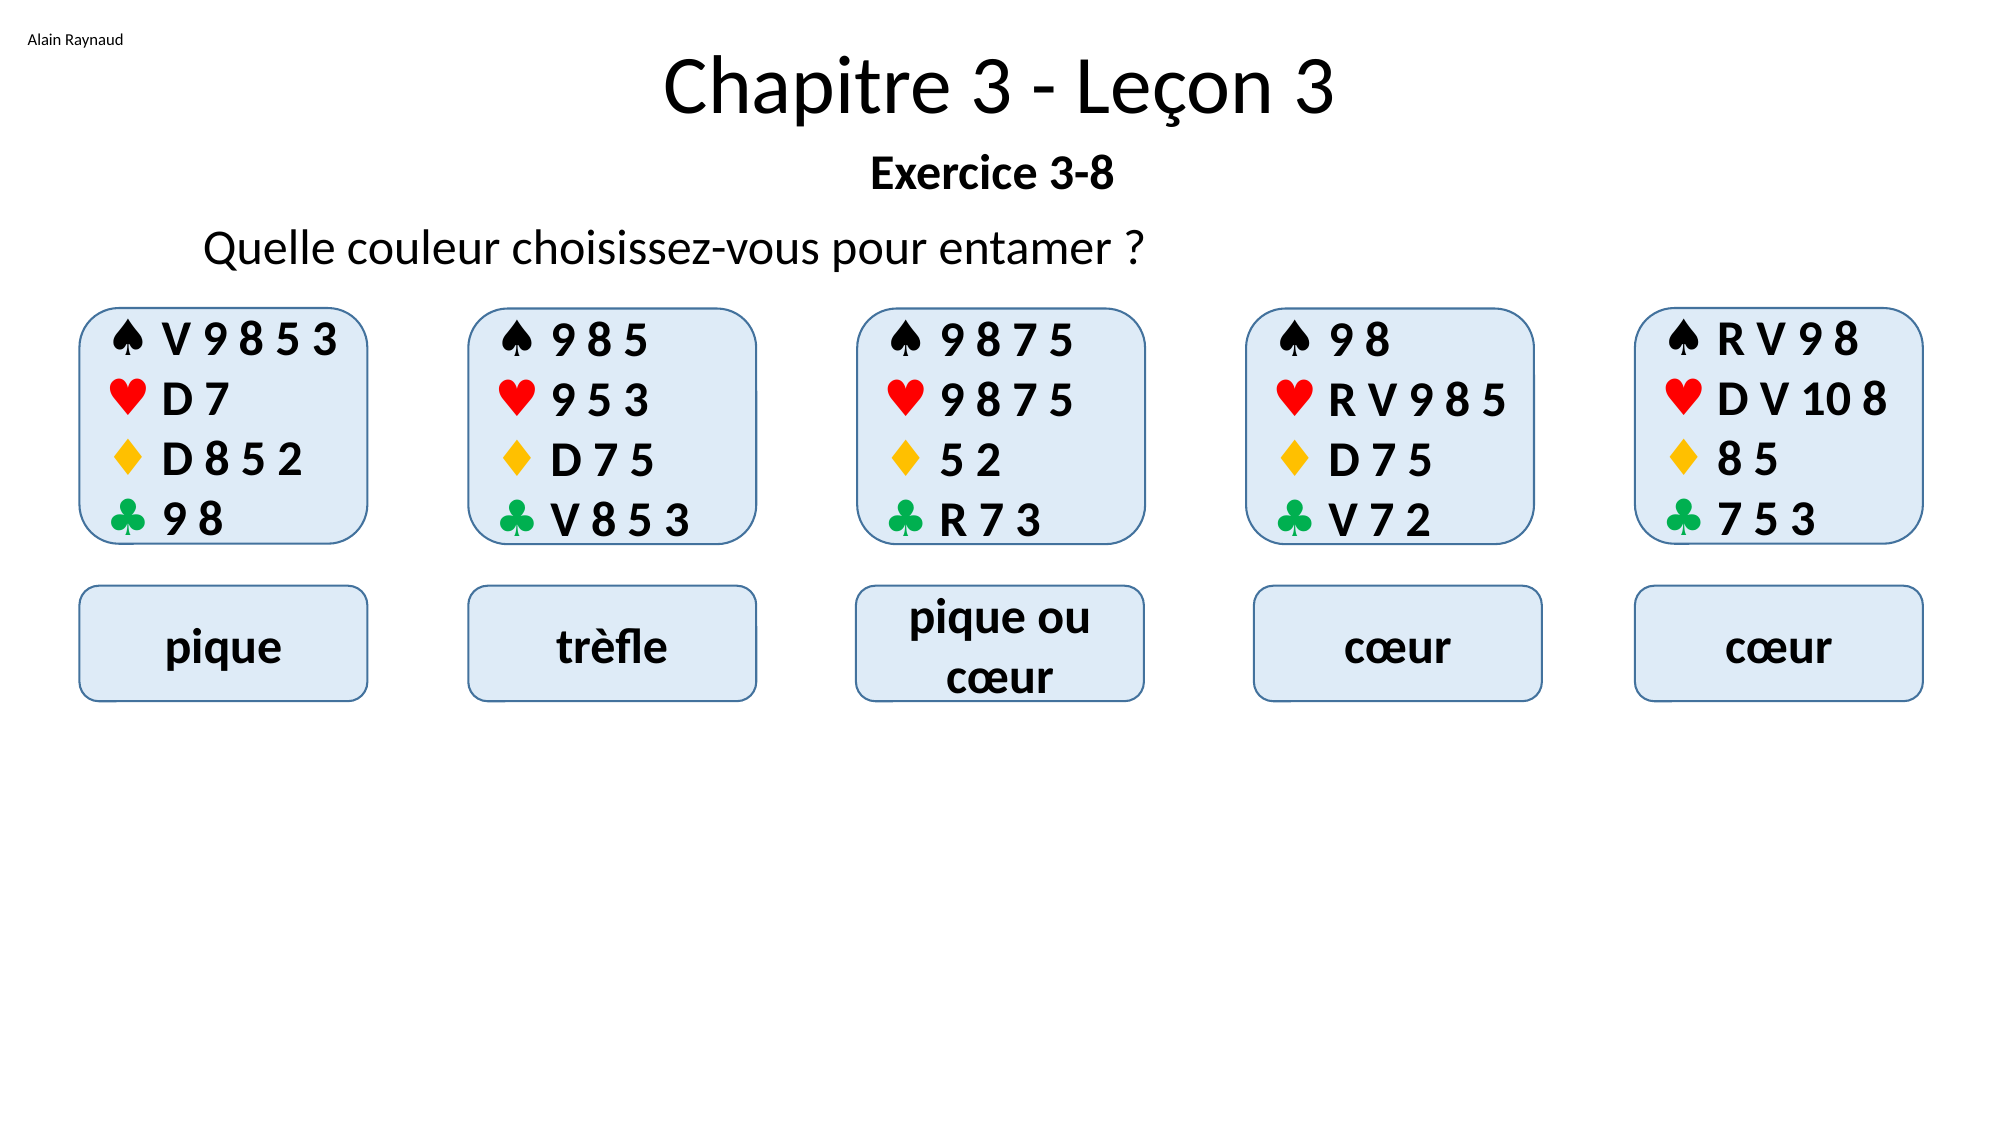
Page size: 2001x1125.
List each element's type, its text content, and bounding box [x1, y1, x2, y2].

text_box Alain Raynaud [12, 21, 147, 57]
text_box ♠ V 9 8 5 3 ♥ D 7 ♦ D 8 5 2 ♣ 9 8 [78, 306, 369, 545]
text_box trèfle [467, 584, 758, 703]
text_box pique [78, 584, 369, 703]
text_box cœur [1252, 584, 1543, 703]
text_box ♠ 9 8 5 ♥ 9 5 3 ♦ D 7 5 ♣ V 8 5 3 [467, 307, 758, 546]
text_box ♠ R V 9 8 ♥ D V 10 8 ♦ 8 5 ♣ 7 5 3 [1633, 306, 1924, 545]
text_box pique ou cœur [854, 584, 1145, 703]
subtitle Exercice 3-8 Quelle couleur choisissez-vous pour entamer ? [37, 139, 1948, 1088]
text_box cœur [1633, 584, 1924, 703]
text_box ♠ 9 8 ♥ R V 9 8 5 ♦ D 7 5 ♣ V 7 2 [1245, 307, 1536, 546]
text_box ♠ 9 8 7 5 ♥ 9 8 7 5 ♦ 5 2 ♣ R 7 3 [856, 307, 1147, 546]
title Chapitre 3 - Leçon 3 [249, 38, 1750, 139]
